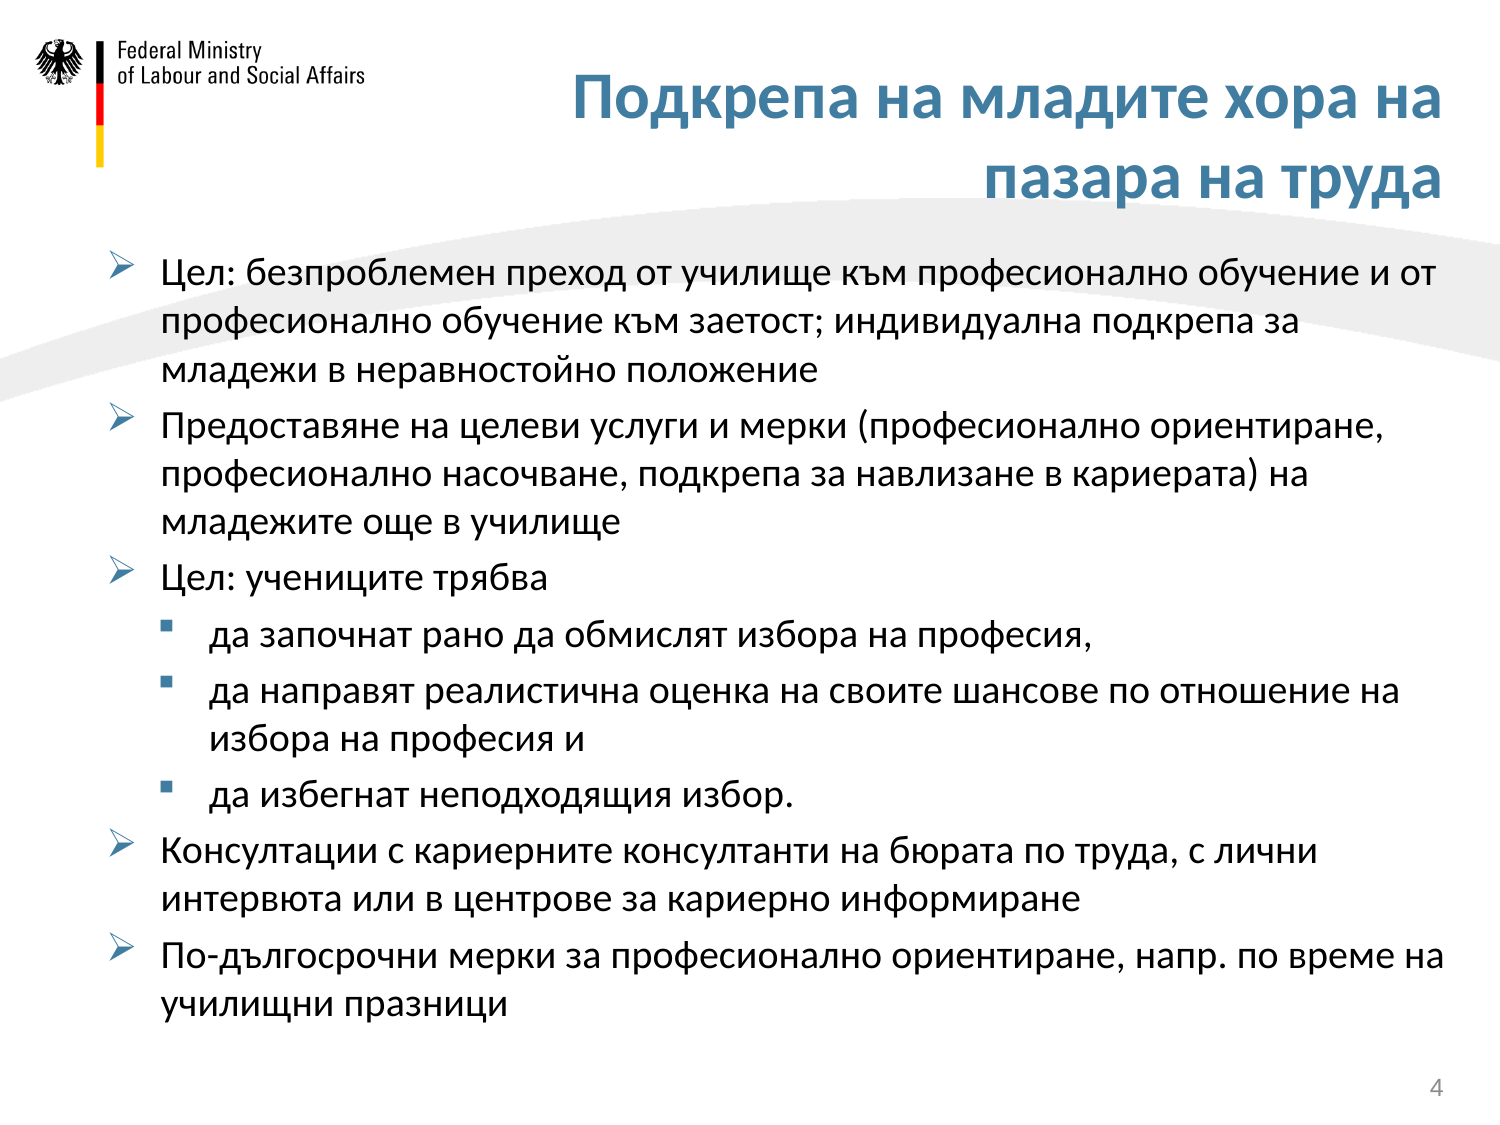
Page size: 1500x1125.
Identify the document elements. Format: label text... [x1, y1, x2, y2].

picture [0, 0, 1500, 1112]
list Цел: безпроблемен преход от училище към професионално обучение и от професионално обучение към заетост; индивидуална подкрепа за младежи в неравностойно положение Предоставяне на целеви услуги и мерки (професионално ориентиране, професионално насочване, подкрепа за навлизане в кариерата) на младежите още в училище Цел: учениците трябва да започнат рано да обмислят избора на професия, да направят реалистична оценка на своите шансове по отношение на избора на професия и да избегнат неподходящия избор. Консултации с кариерните консултанти на бюрата по труда, с лични интервюта или в центрове за кариерно информиране По-дългосрочни мерки за професионално ориентиране, напр. по време на училищни празници [39, 238, 1466, 1041]
slide_number 4 [1305, 1057, 1459, 1117]
text_box Подкрепа на младите хора на пазара на труда [456, 44, 1459, 220]
